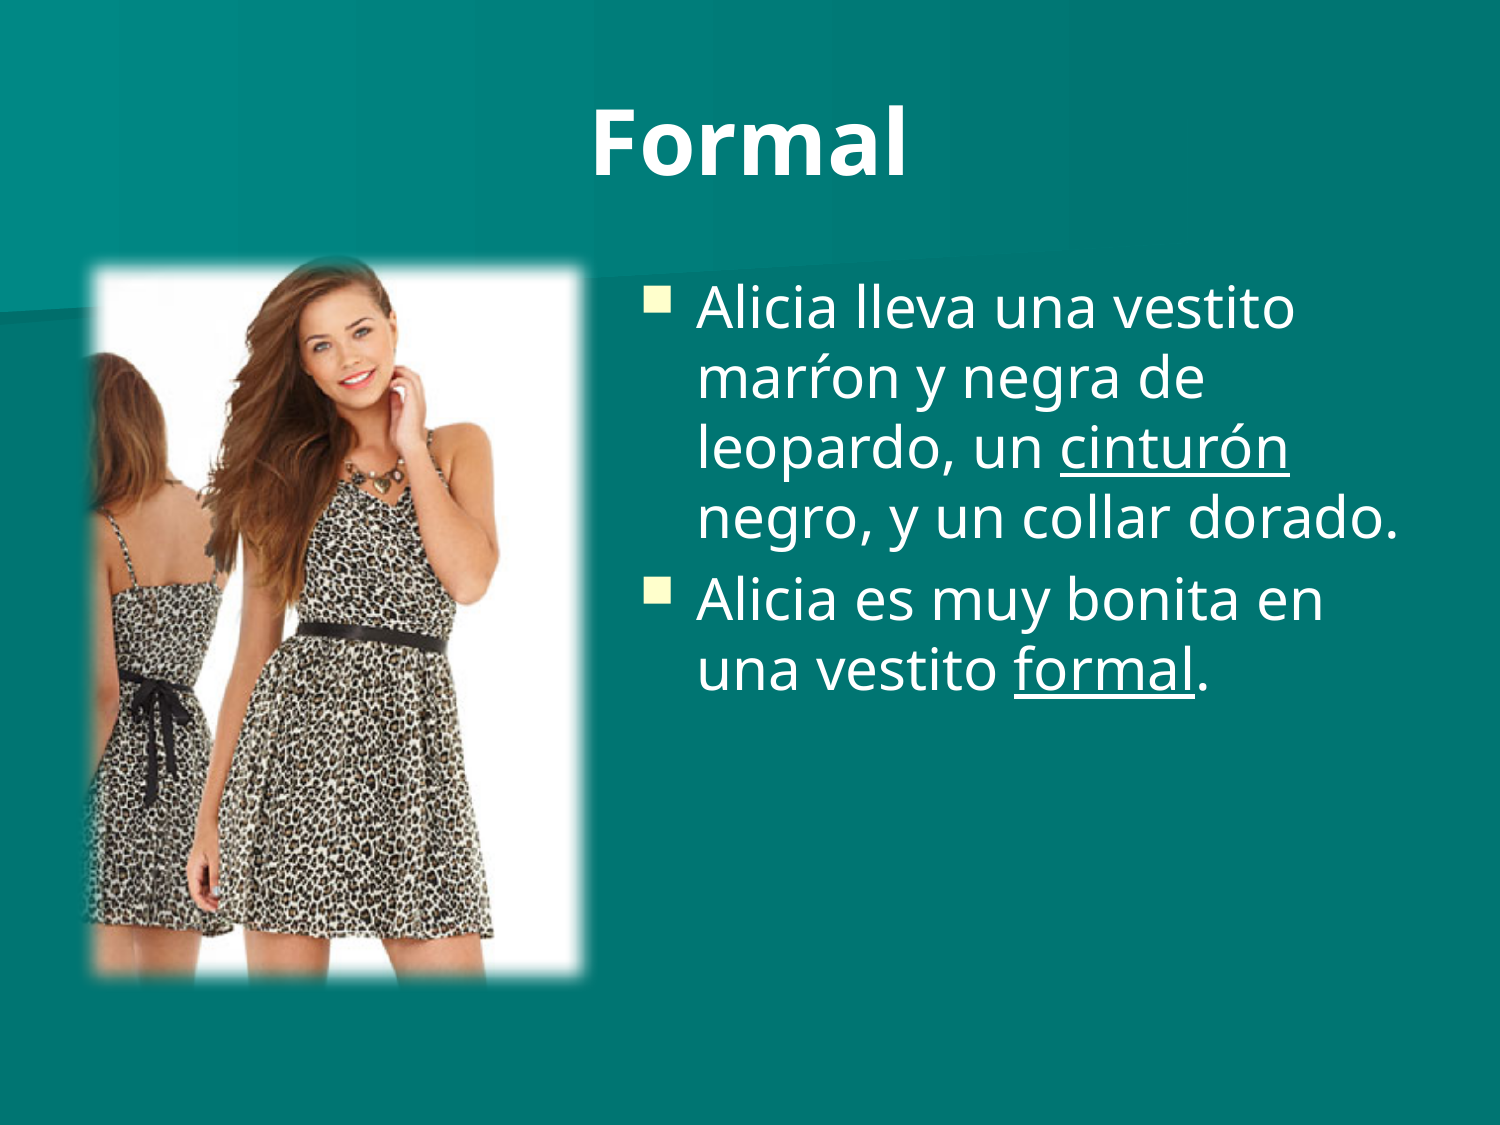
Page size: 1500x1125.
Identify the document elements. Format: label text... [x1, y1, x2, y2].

picture [74, 249, 600, 993]
title Formal [74, 44, 1426, 233]
list Alicia lleva una vestito marŕon y negra de leopardo, un cinturón negro, y un collar dorado. Alicia es muy bonita en una vestito formal. [624, 262, 1426, 951]
